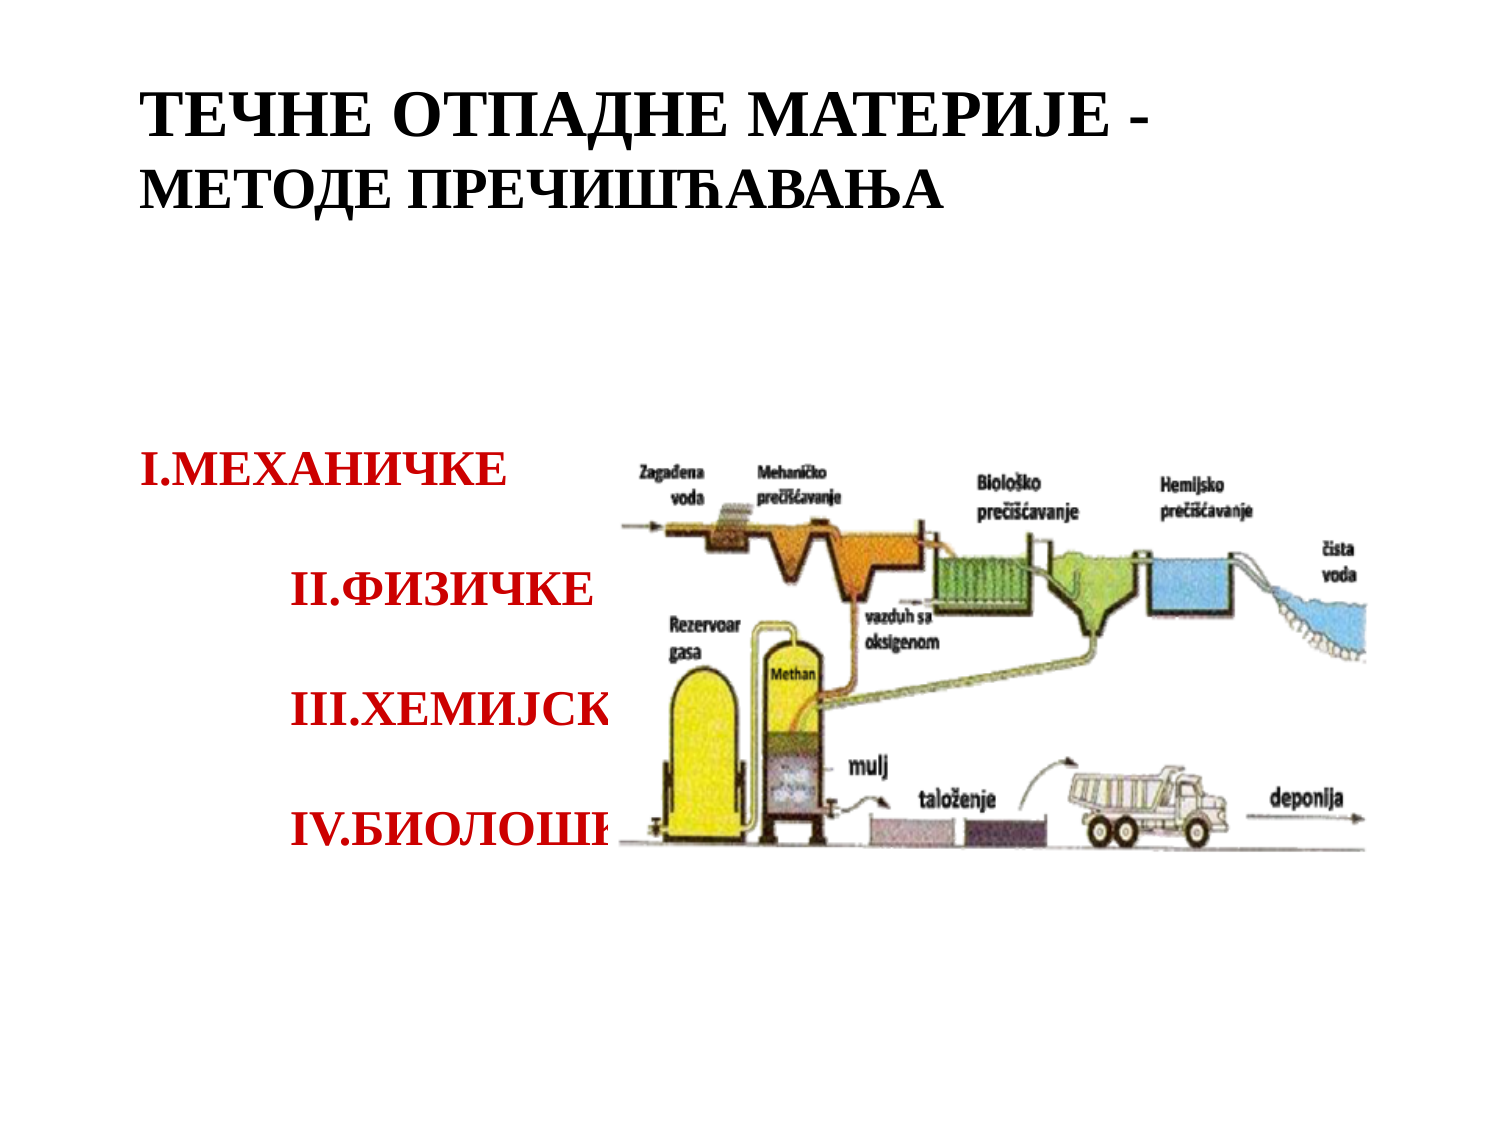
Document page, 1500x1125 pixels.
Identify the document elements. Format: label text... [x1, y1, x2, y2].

text_box ТЕЧНЕ ОТПАДНЕ МАТЕРИЈЕ - МЕТОДЕ ПРЕЧИШЋАВАЊА [125, 62, 1438, 228]
text_box I.МЕХАНИЧКЕ II.ФИЗИЧКЕ III.ХЕМИЈСКЕ IV.БИОЛОШКЕ [124, 428, 1413, 863]
picture [608, 455, 1401, 863]
